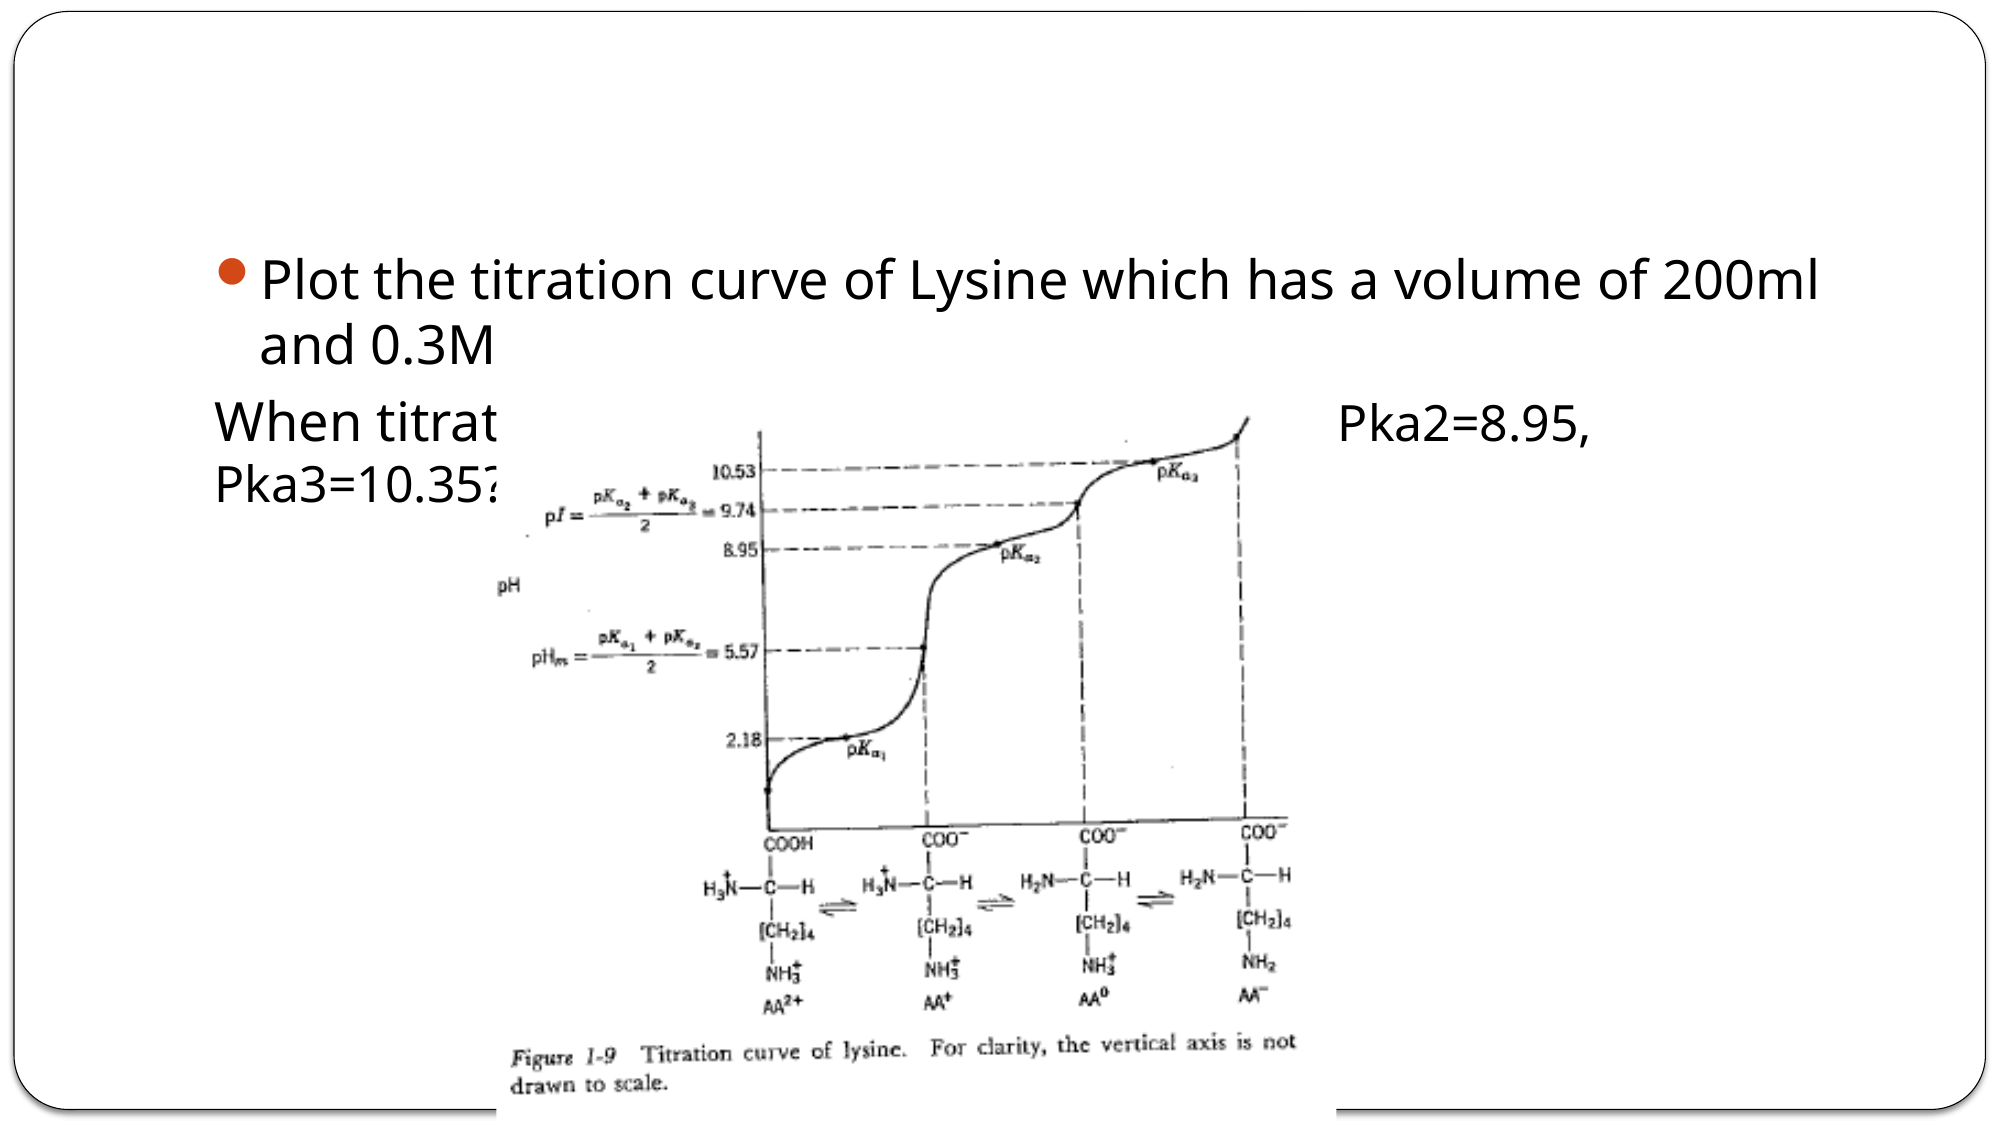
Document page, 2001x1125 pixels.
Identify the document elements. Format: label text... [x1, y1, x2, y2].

picture [496, 388, 1337, 1122]
list Plot the titration curve of Lysine which has a volume of 200ml and 0.3M When titrated with 0.1M NaOH? ? Pka1=2.18, Pka2=8.95, Pka3=10.35? [200, 237, 1900, 988]
